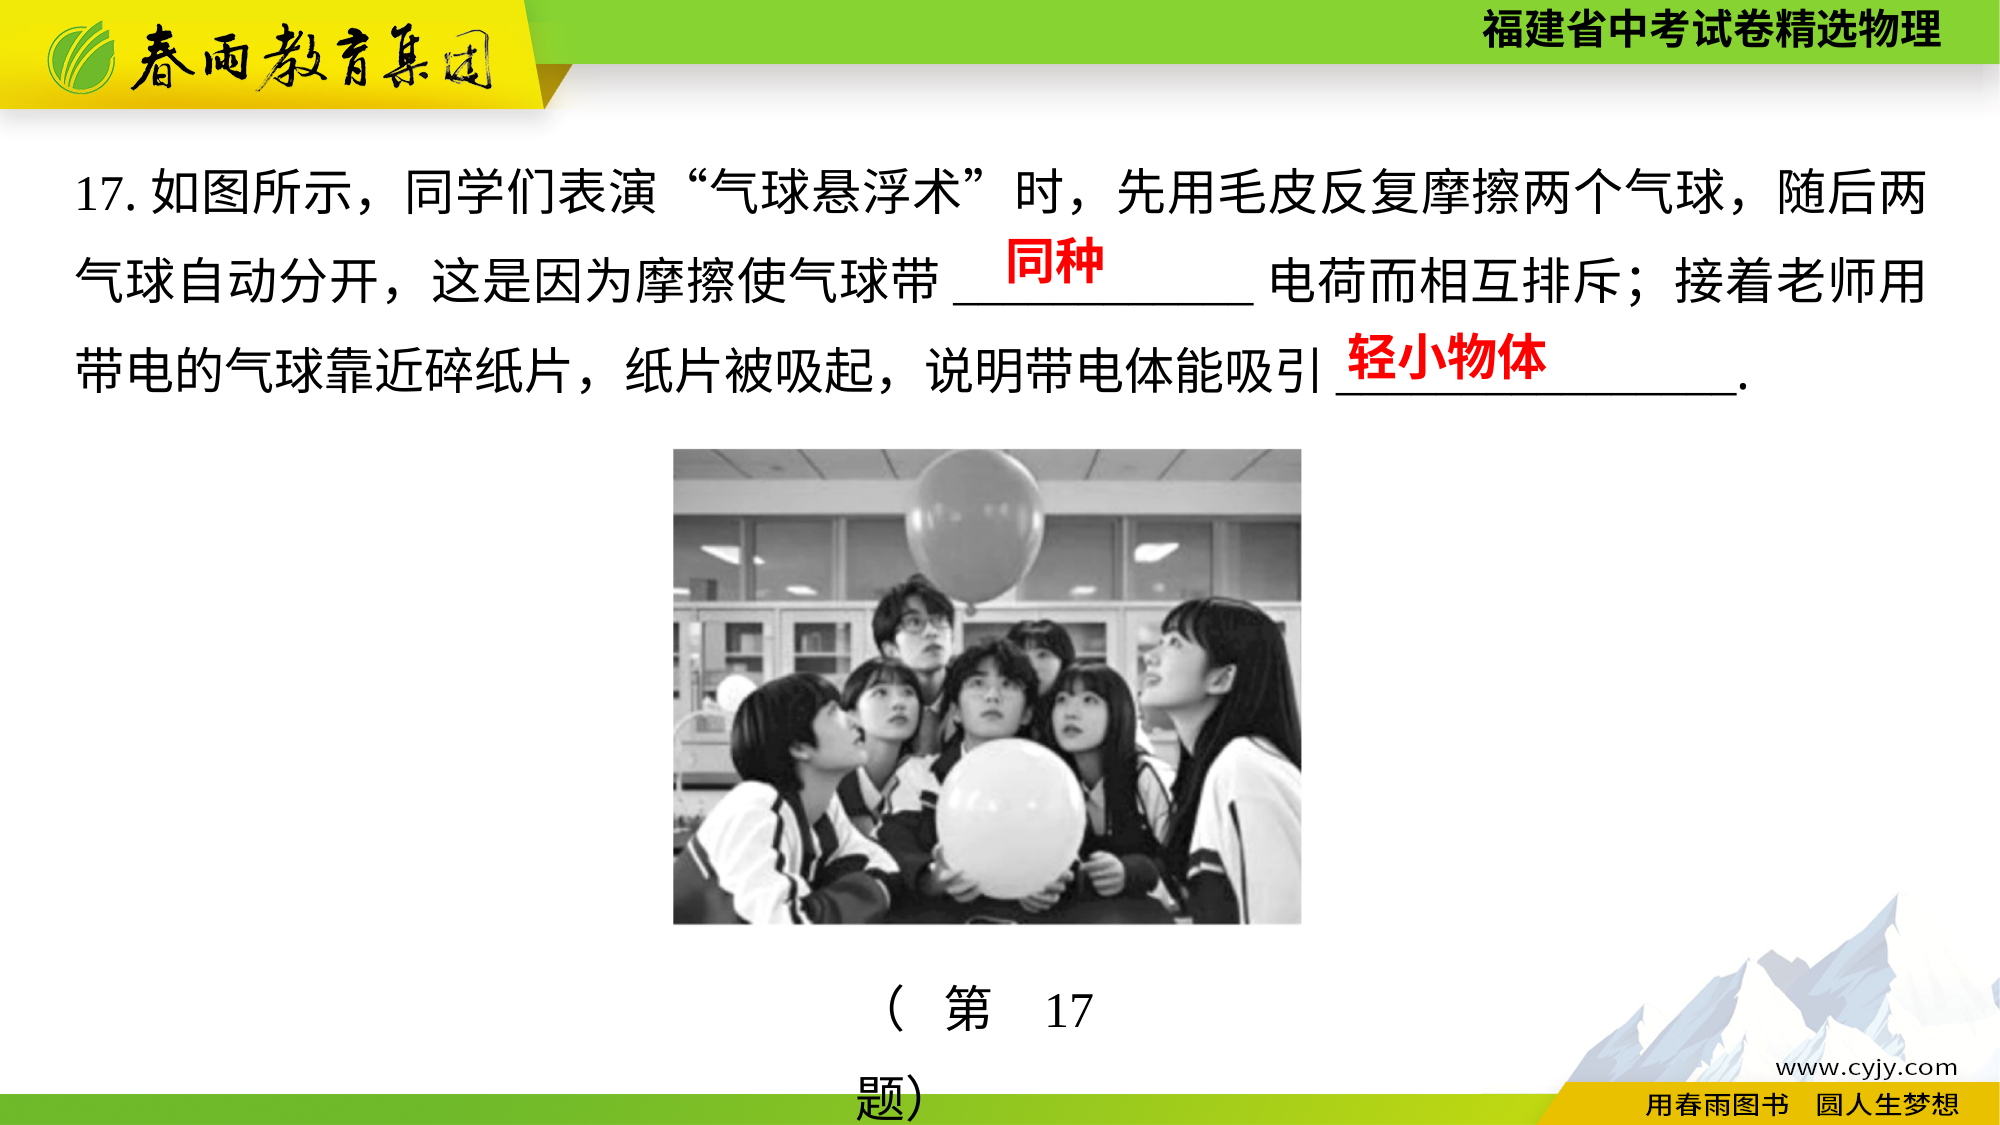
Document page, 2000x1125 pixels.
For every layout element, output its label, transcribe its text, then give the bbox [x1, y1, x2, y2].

text_box （第17题） [841, 940, 1121, 1046]
picture [0, 0, 2000, 1125]
list 17.如图所示，同学们表演“气球悬浮术”时，先用毛皮反复摩擦两个气球，随后两气球自动分开，这是因为摩擦使气球带____________电荷而相互排斥；接着老师用带电的气球靠近碎纸片，纸片被吸起，说明带电体能吸引________________. [59, 122, 1944, 399]
text_box 轻小物体 [1332, 317, 1613, 393]
text_box 同种 [941, 222, 1121, 298]
